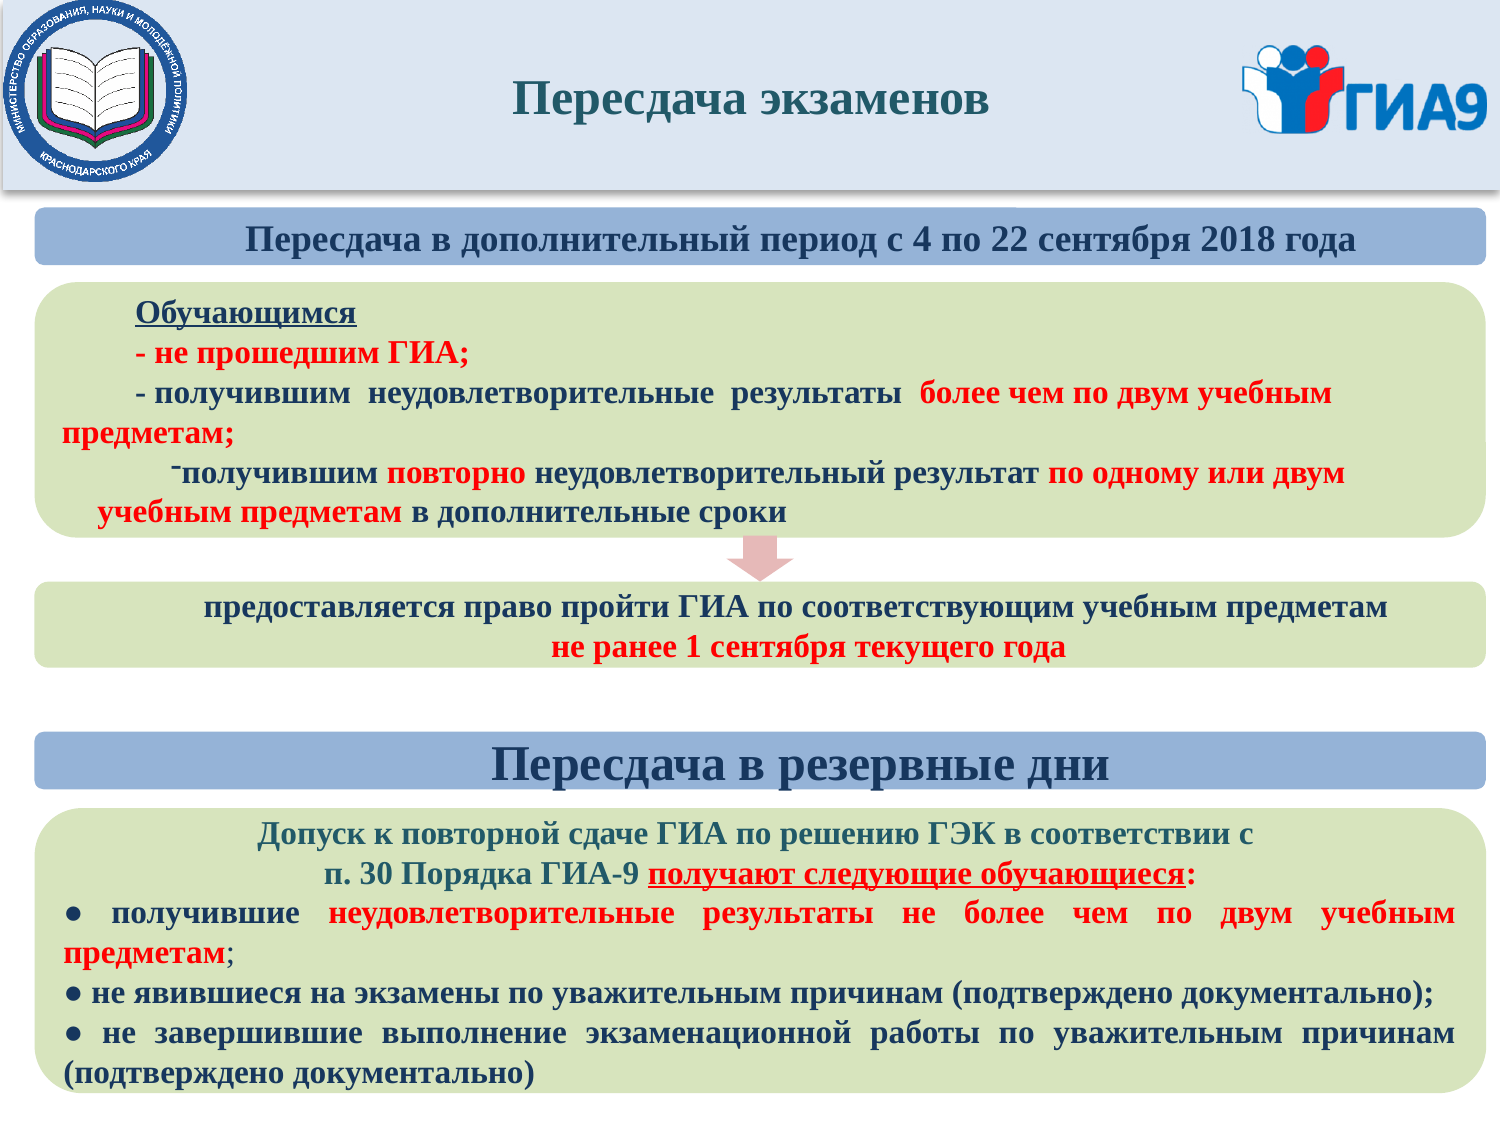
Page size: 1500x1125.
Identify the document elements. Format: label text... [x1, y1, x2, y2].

text_box Пересдача в резервные дни [32, 730, 1488, 791]
picture [1242, 45, 1487, 134]
text_box предоставляется право пройти ГИА по соответствующим учебным предметам не ранее 1 сентября текущего года [32, 580, 1488, 670]
text_box Пересдача экзаменов [188, 0, 1500, 190]
text_box Допуск к повторной сдаче ГИА по решению ГЭК в соответствии с п. 30 Порядка ГИА-9 получают следующие обучающиеся: ● получившие неудовлетворительные результаты не более чем по двум учебным предметам; ● не явившиеся на экзамены по уважительным причинам (подтверждено документально); ● не завершившие выполнение экзаменационной работы по уважительным причинам (подтверждено документально) [32, 806, 1488, 1095]
picture [2, 0, 187, 182]
text_box Обучающимся - не прошедшим ГИА; - получившим неудовлетворительные результаты более чем по двум учебным предметам; получившим повторно неудовлетворительный результат по одному или двум учебным предметам в дополнительные сроки [32, 280, 1488, 540]
text_box Пересдача в дополнительный период с 4 по 22 сентября 2018 года [32, 205, 1488, 267]
text_box [724, 534, 796, 583]
